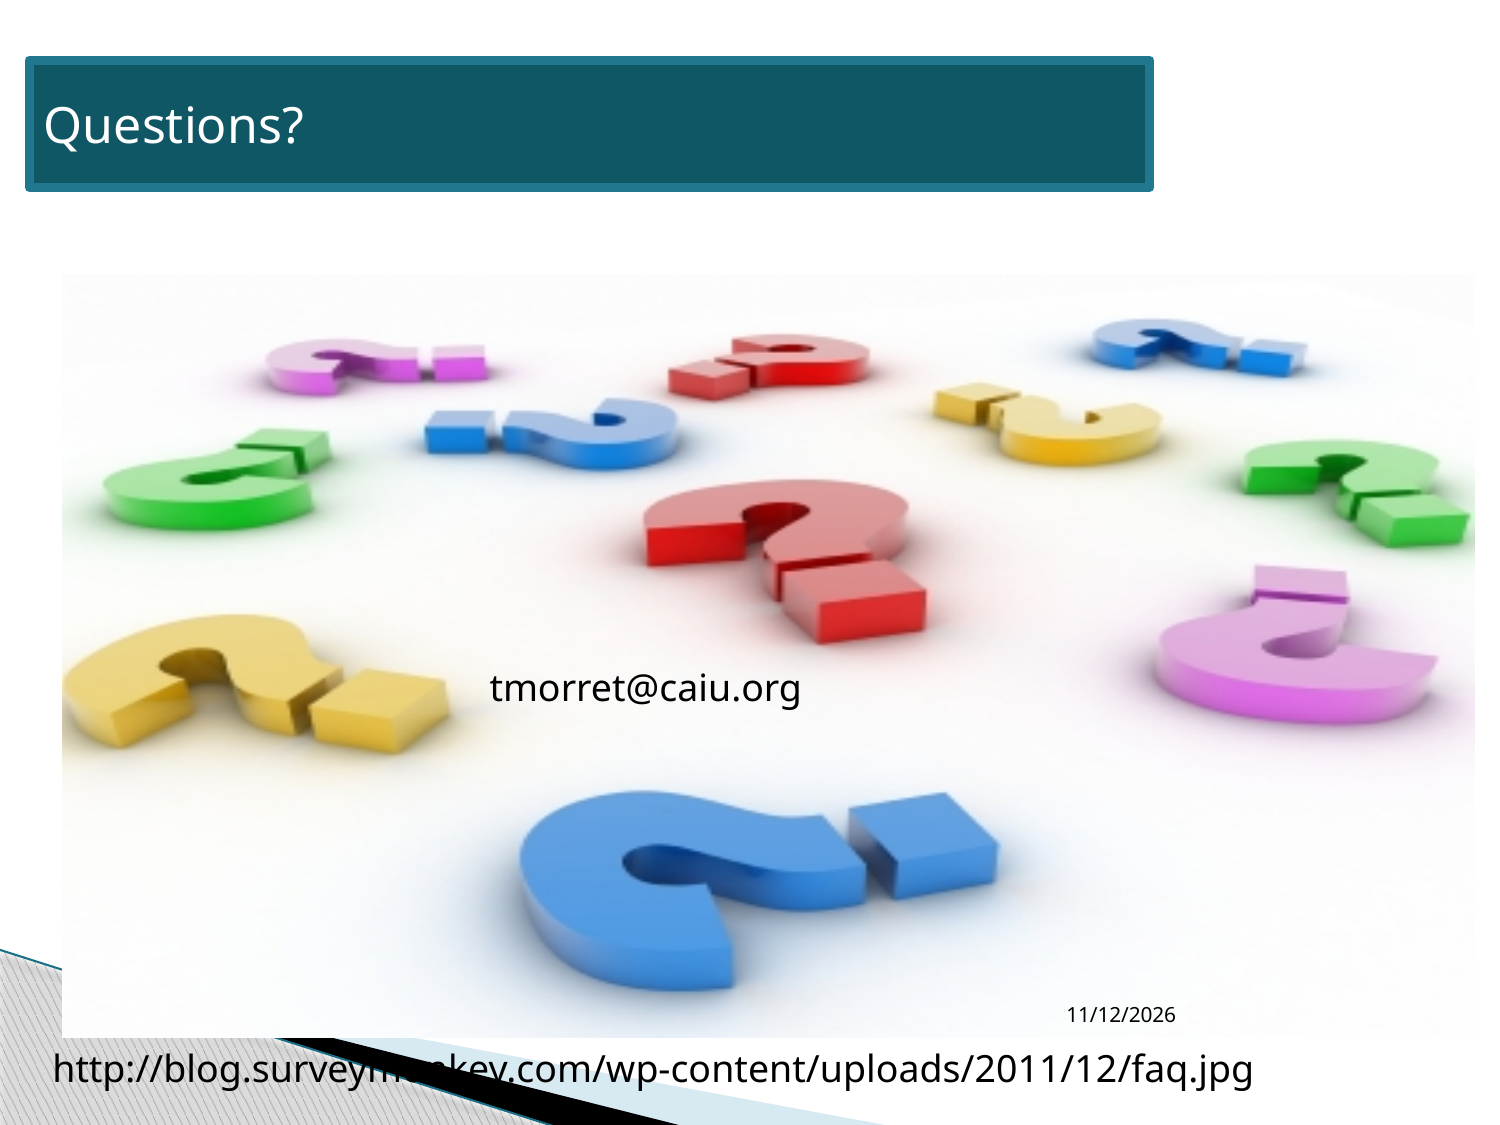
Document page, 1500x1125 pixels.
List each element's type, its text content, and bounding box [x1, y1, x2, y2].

text_box Questions? [25, 56, 1154, 192]
title ??Questions?? [75, 45, 1425, 233]
text_box http://blog.surveymonkey.com/wp-content/uploads/2011/12/faq.jpg [37, 1037, 1475, 1098]
picture [62, 274, 1476, 1038]
